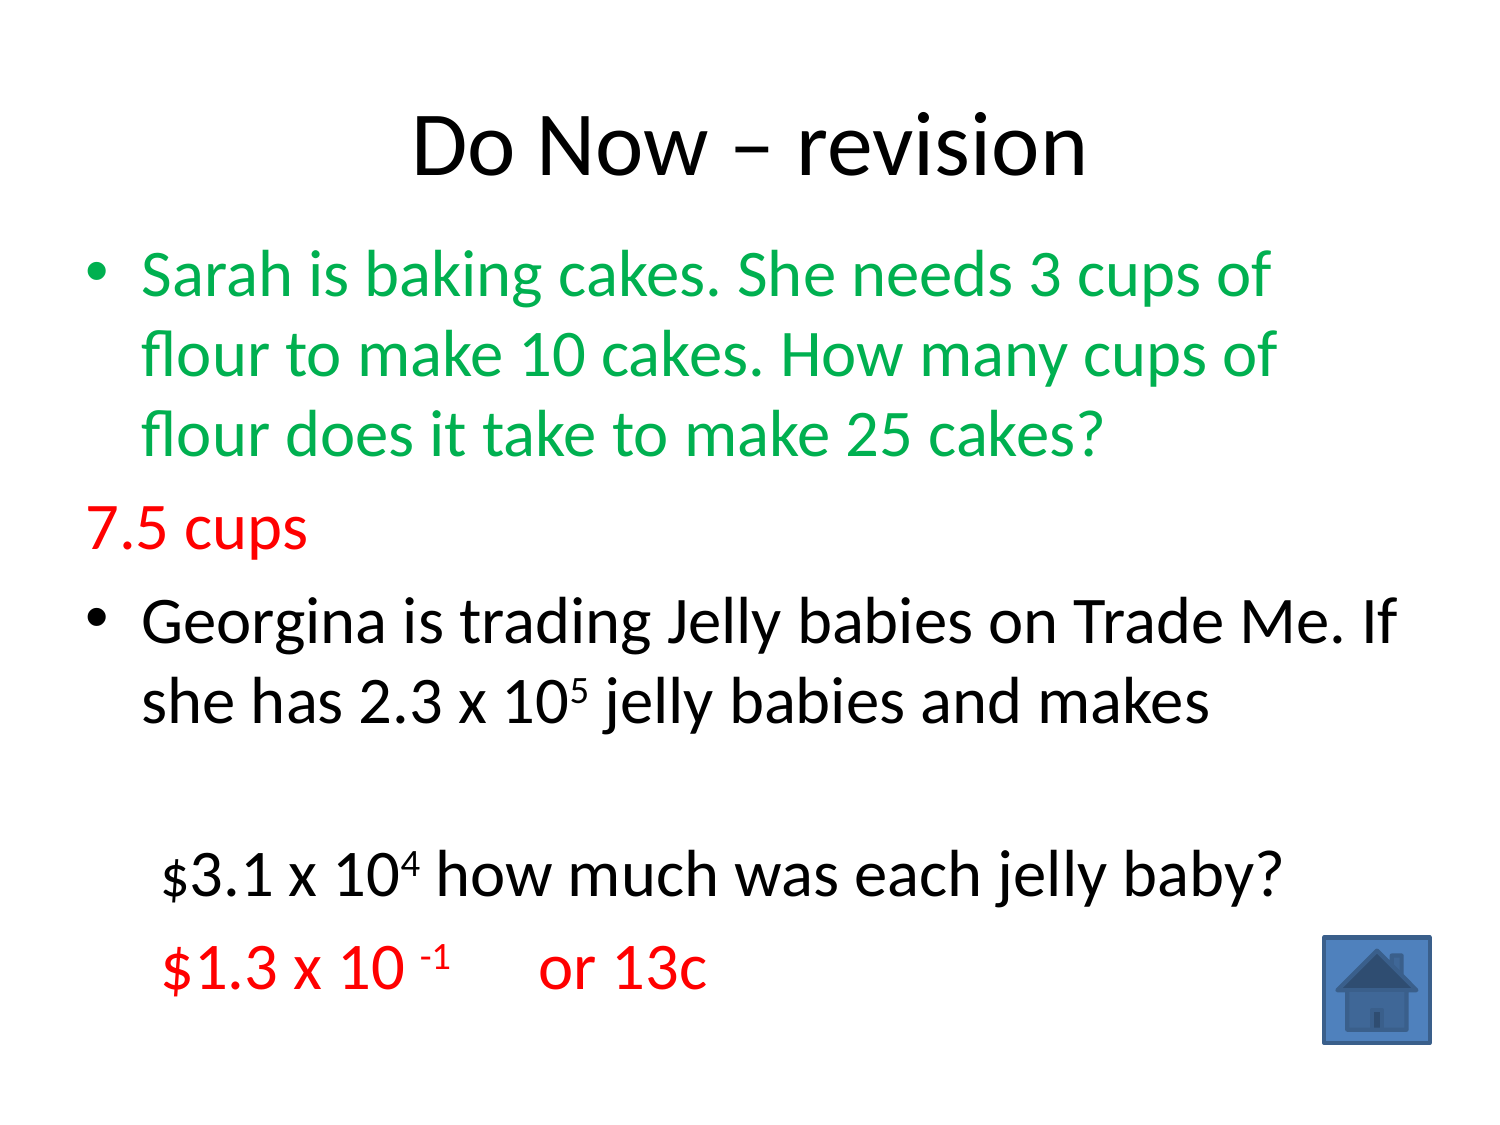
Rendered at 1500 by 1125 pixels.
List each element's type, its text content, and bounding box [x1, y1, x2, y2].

text_box [1322, 935, 1432, 1045]
list Sarah is baking cakes. She needs 3 cups of flour to make 10 cakes. How many cups of flour does it take to make 25 cakes? 7.5 cups Georgina is trading Jelly babies on Trade Me. If she has 2.3 x 105 jelly babies and makes $3.1 x 104 how much was each jelly baby? $1.3 x 10 -1 or 13c [70, 222, 1421, 1001]
title Do Now – revision [75, 45, 1425, 233]
